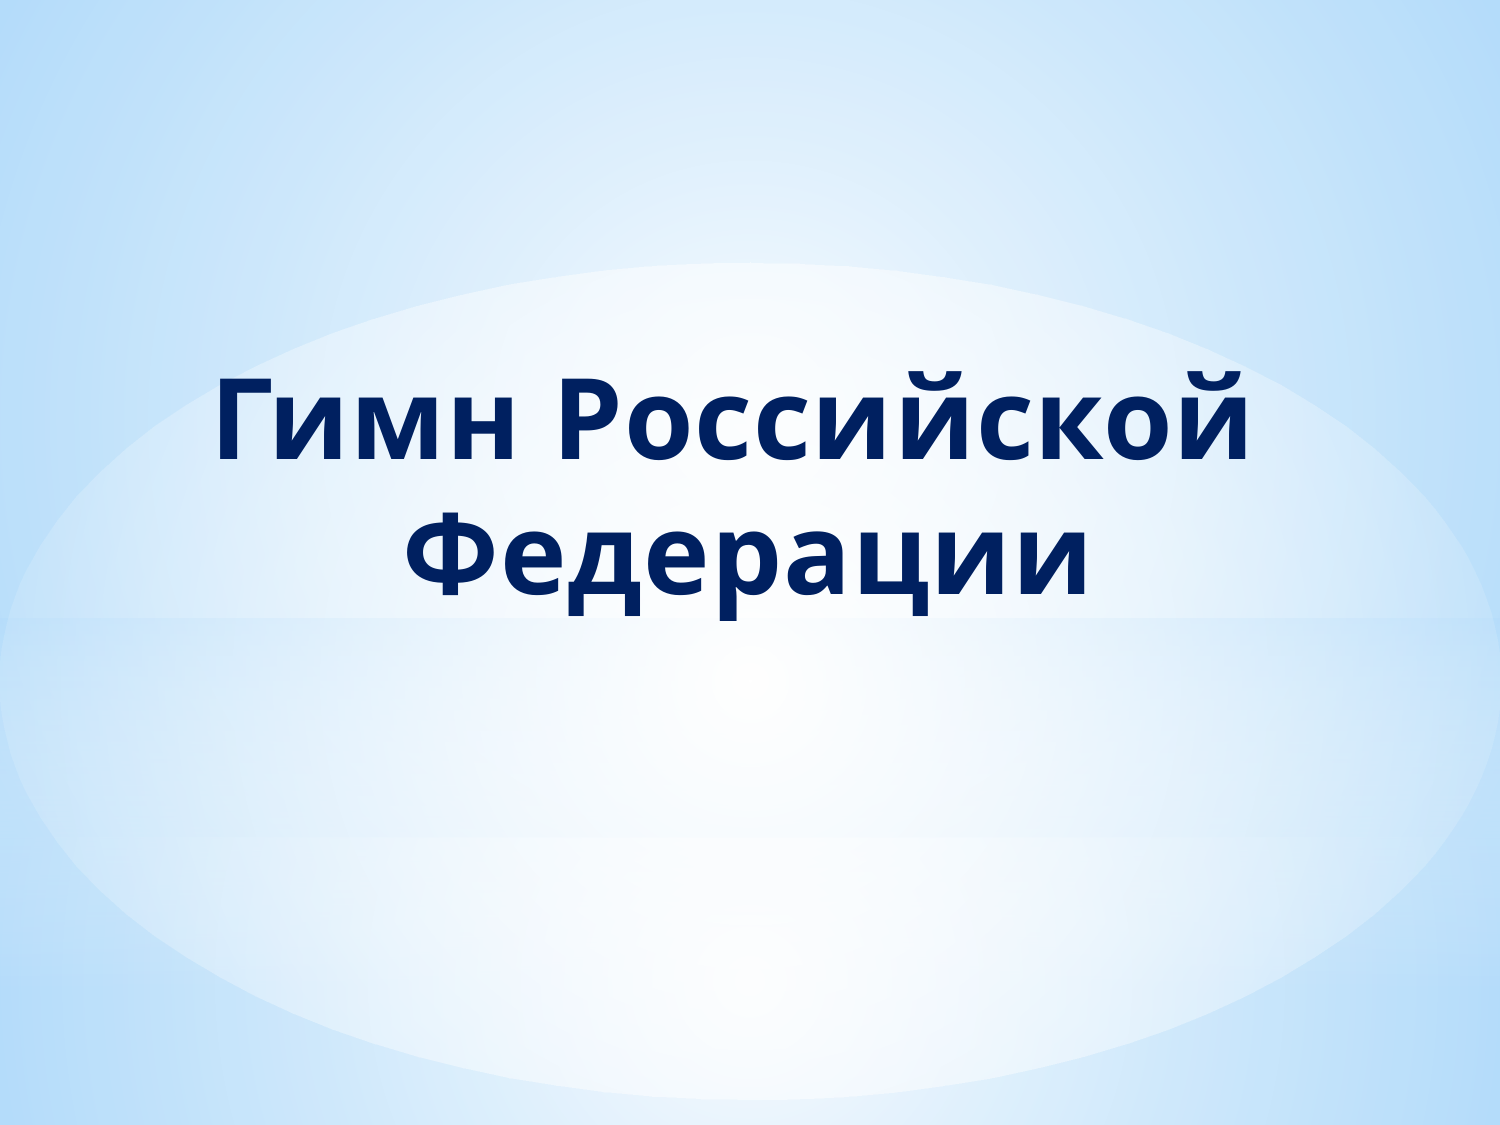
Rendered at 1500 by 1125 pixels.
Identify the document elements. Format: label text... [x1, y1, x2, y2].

text_box Гимн Российской Федерации [195, 339, 1302, 625]
